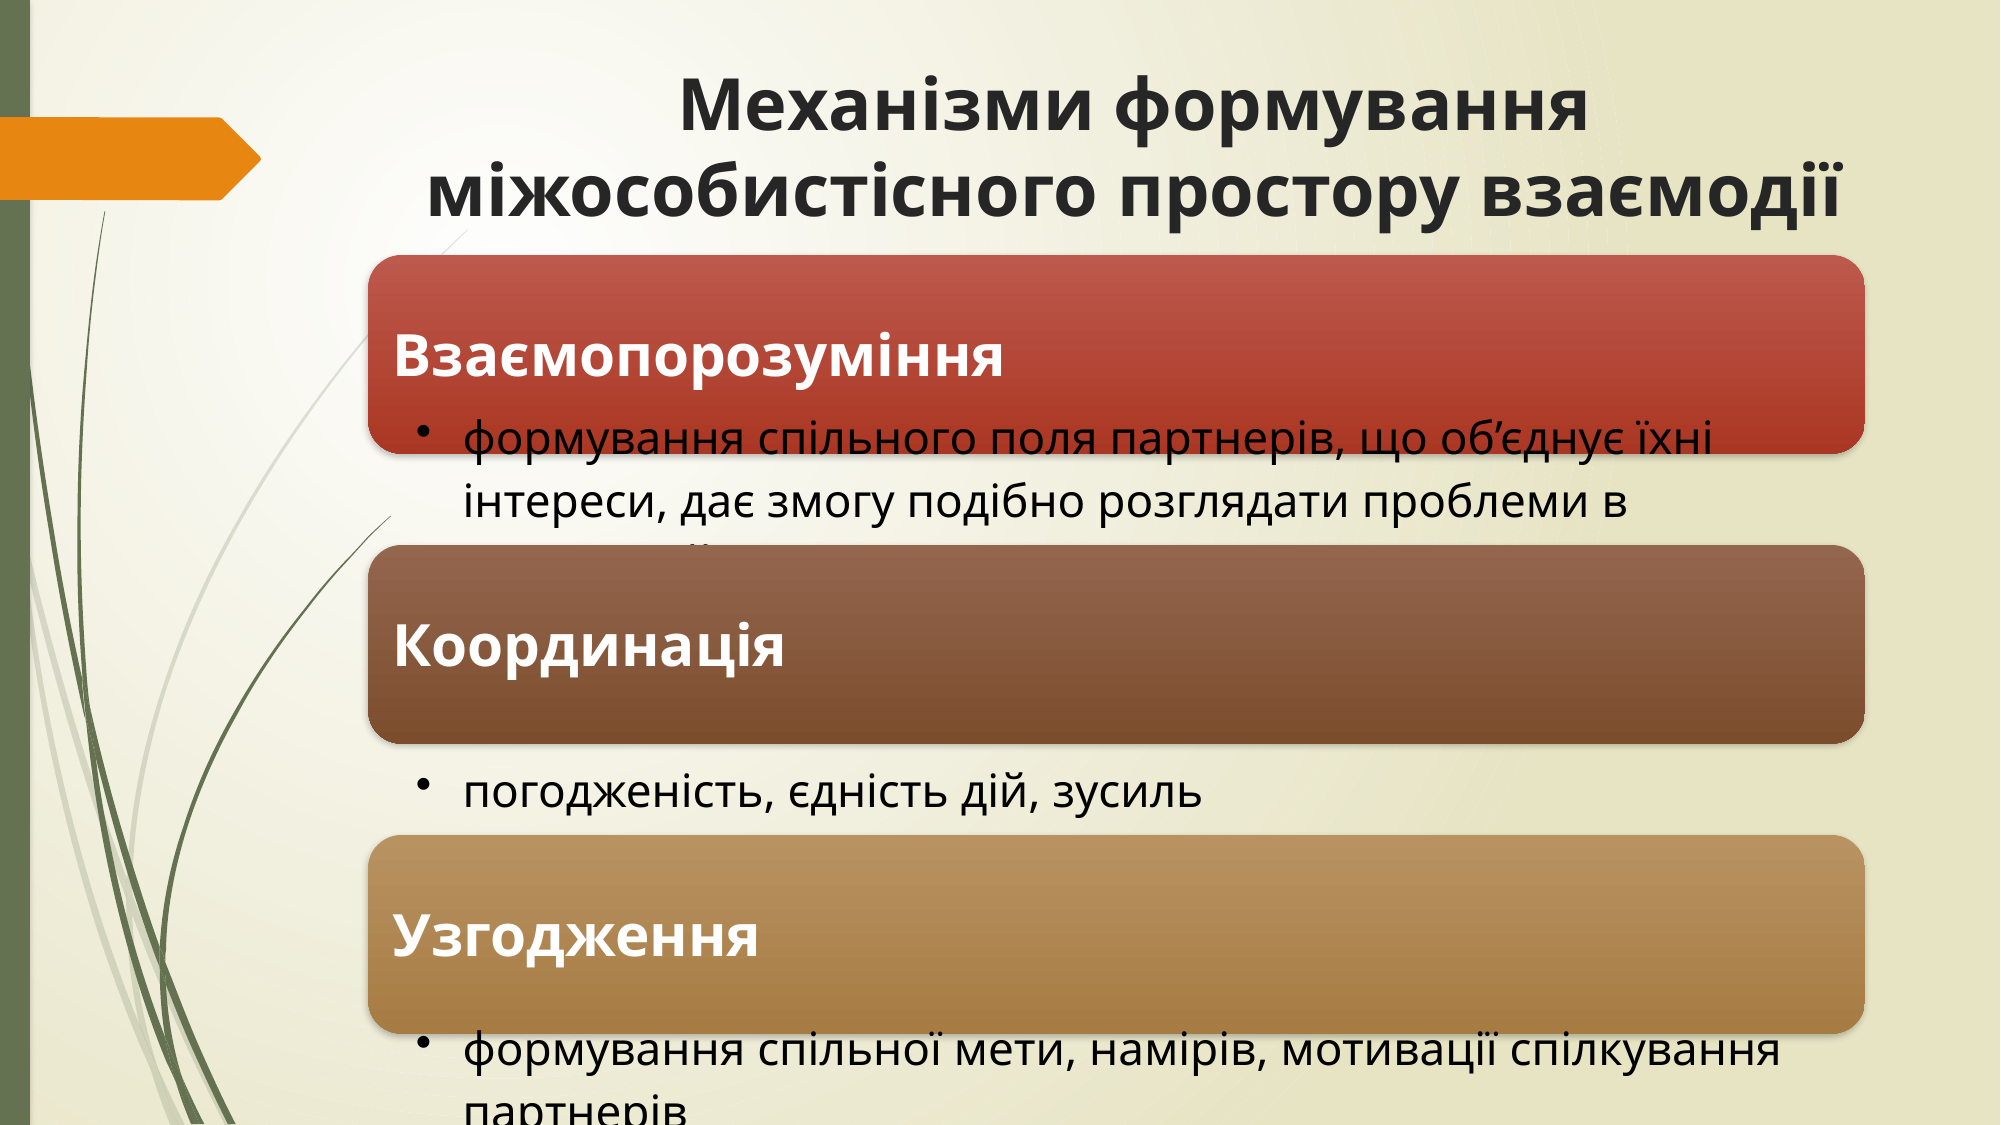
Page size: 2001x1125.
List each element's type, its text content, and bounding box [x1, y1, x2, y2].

title Механізми формування міжособистісного простору взаємодії [403, 50, 1865, 254]
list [368, 254, 1866, 1125]
